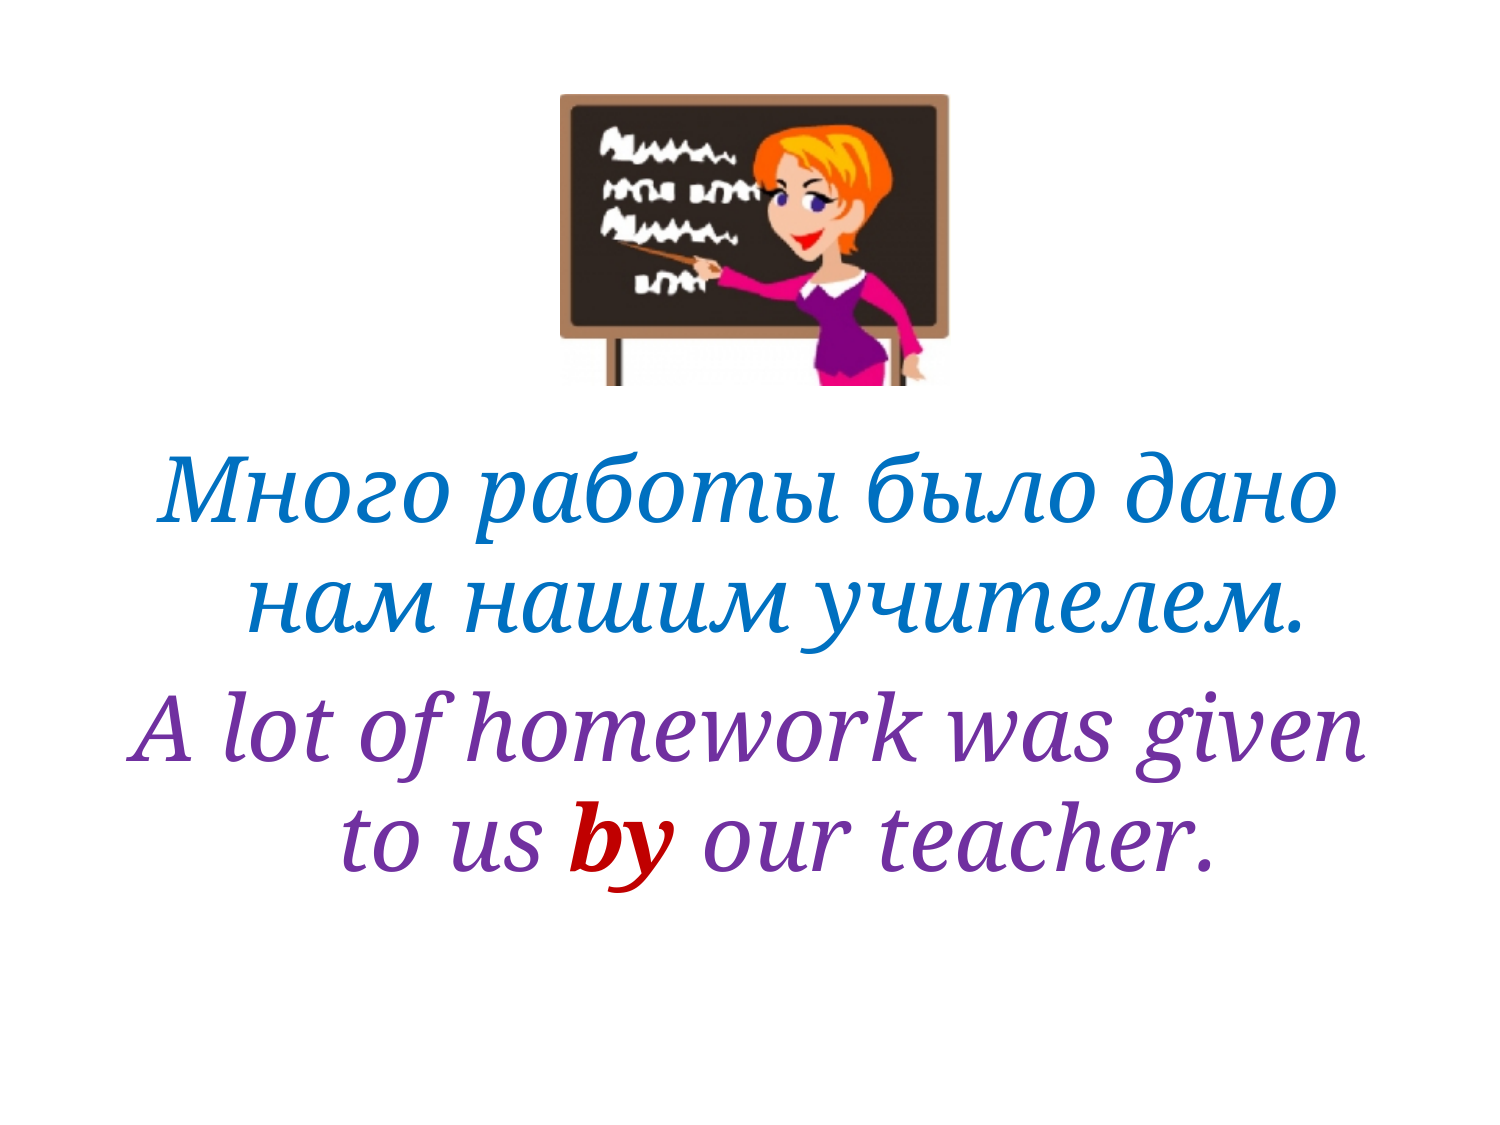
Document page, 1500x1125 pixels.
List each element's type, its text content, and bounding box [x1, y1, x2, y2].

picture [559, 94, 951, 386]
list Много работы было дано нам нашим учителем. A lot of homework was given to us by our teacher. [75, 423, 1425, 905]
